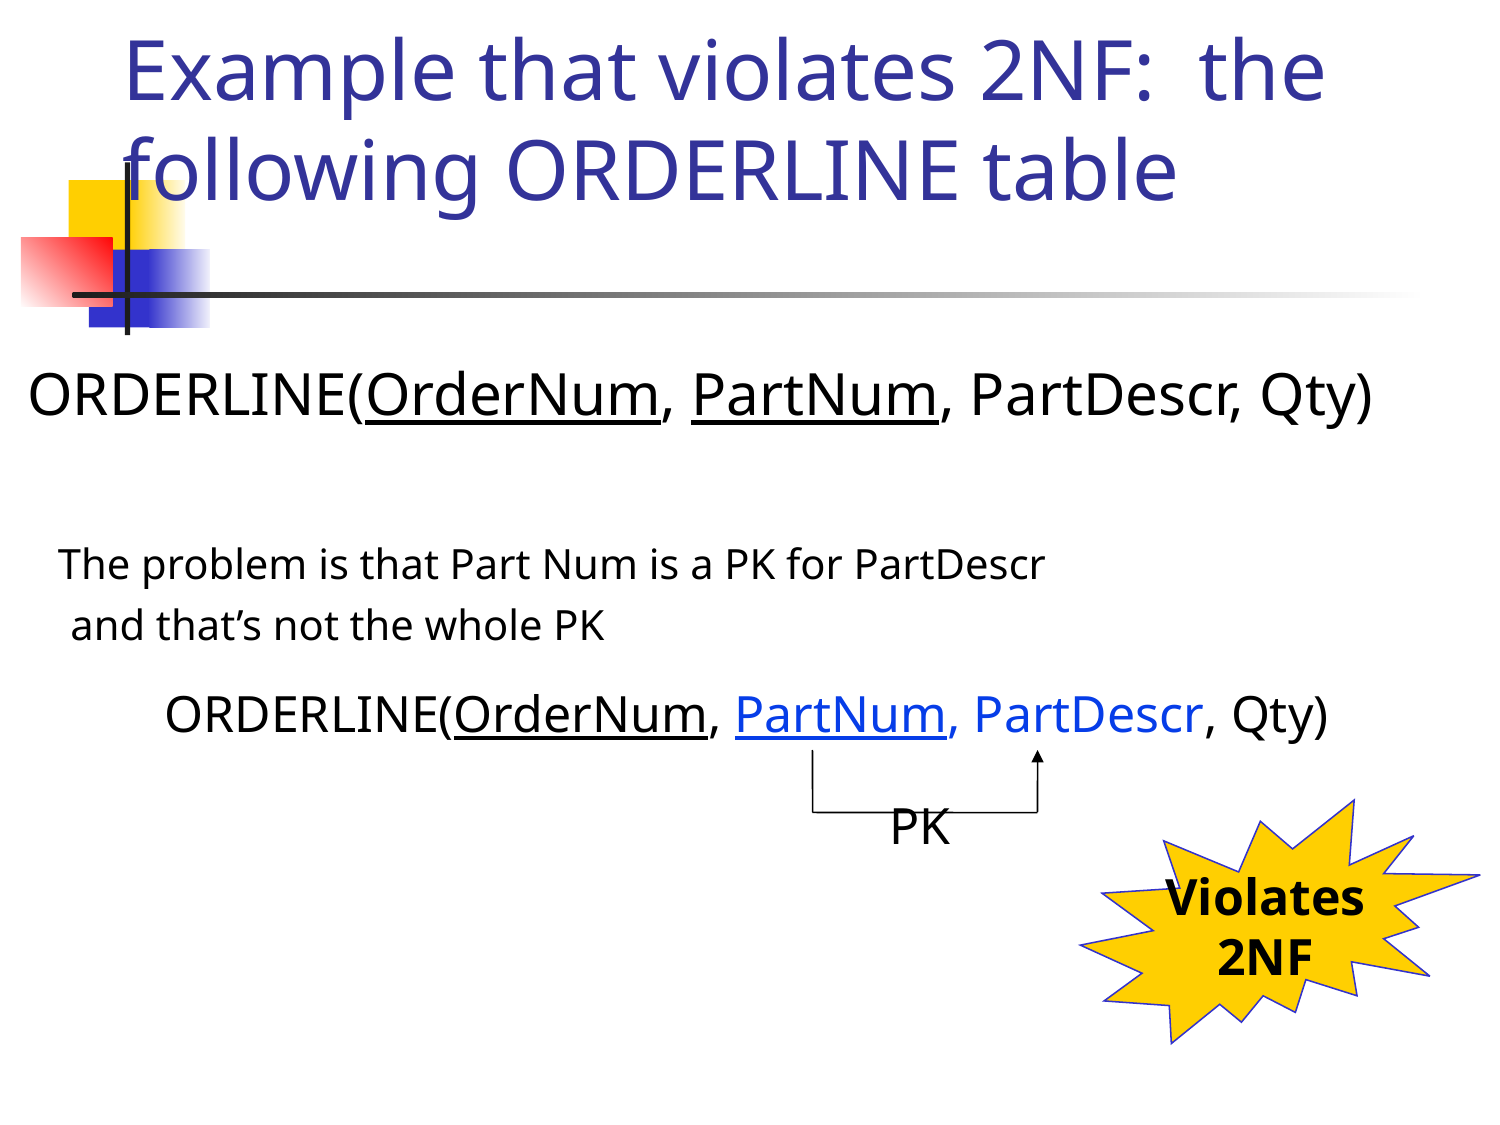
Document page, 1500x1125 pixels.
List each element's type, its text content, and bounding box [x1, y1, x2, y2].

text_box ORDERLINE(OrderNum, PartNum, PartDescr, Qty) [149, 674, 1350, 750]
text_box [1031, 750, 1044, 813]
text_box Violates 2NF [1080, 800, 1481, 1044]
text_box PK [875, 787, 977, 863]
title Example that violates 2NF: the following ORDERLINE table [107, 37, 1500, 225]
list ORDERLINE(OrderNum, PartNum, PartDescr, Qty) The problem is that Part Num is a PK for PartDescr and that’s not the whole PK [12, 350, 1457, 938]
